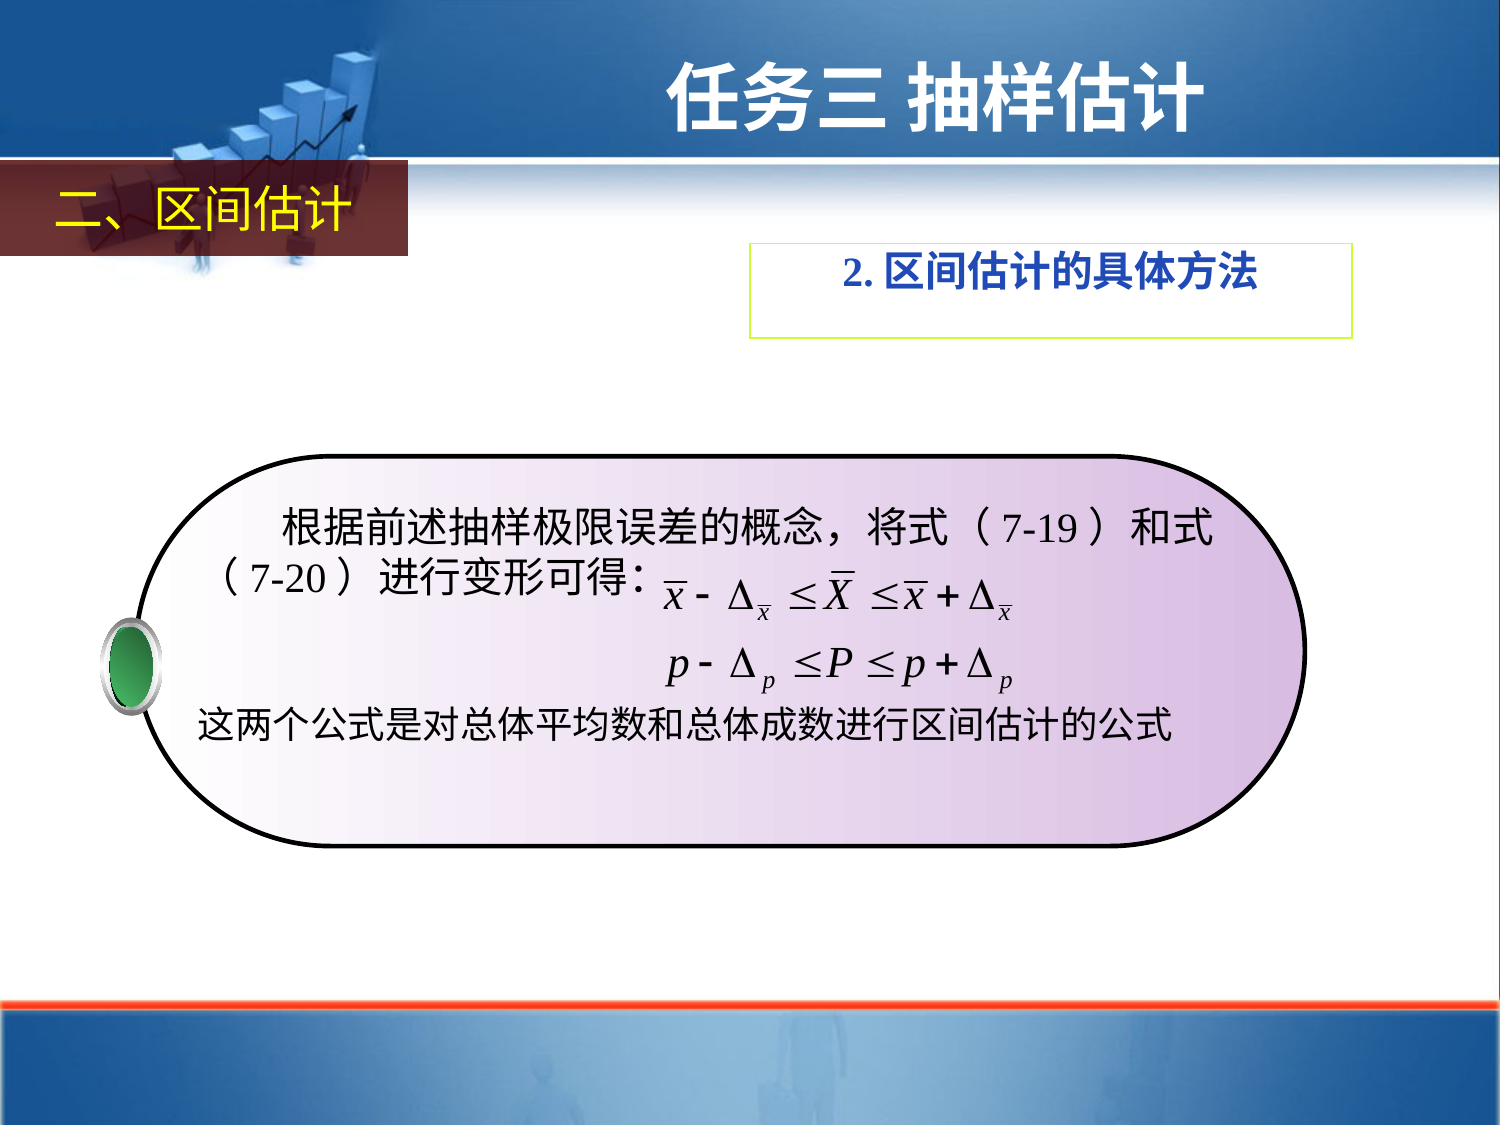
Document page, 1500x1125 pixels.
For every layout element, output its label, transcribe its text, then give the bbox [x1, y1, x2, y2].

text_box 2.区间估计的具体方法 [749, 243, 1353, 339]
text_box 任务三 抽样估计 [372, 42, 1500, 148]
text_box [655, 562, 1022, 704]
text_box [100, 455, 1306, 847]
text_box 二、区间估计 [0, 160, 408, 256]
picture [0, 0, 1500, 1125]
